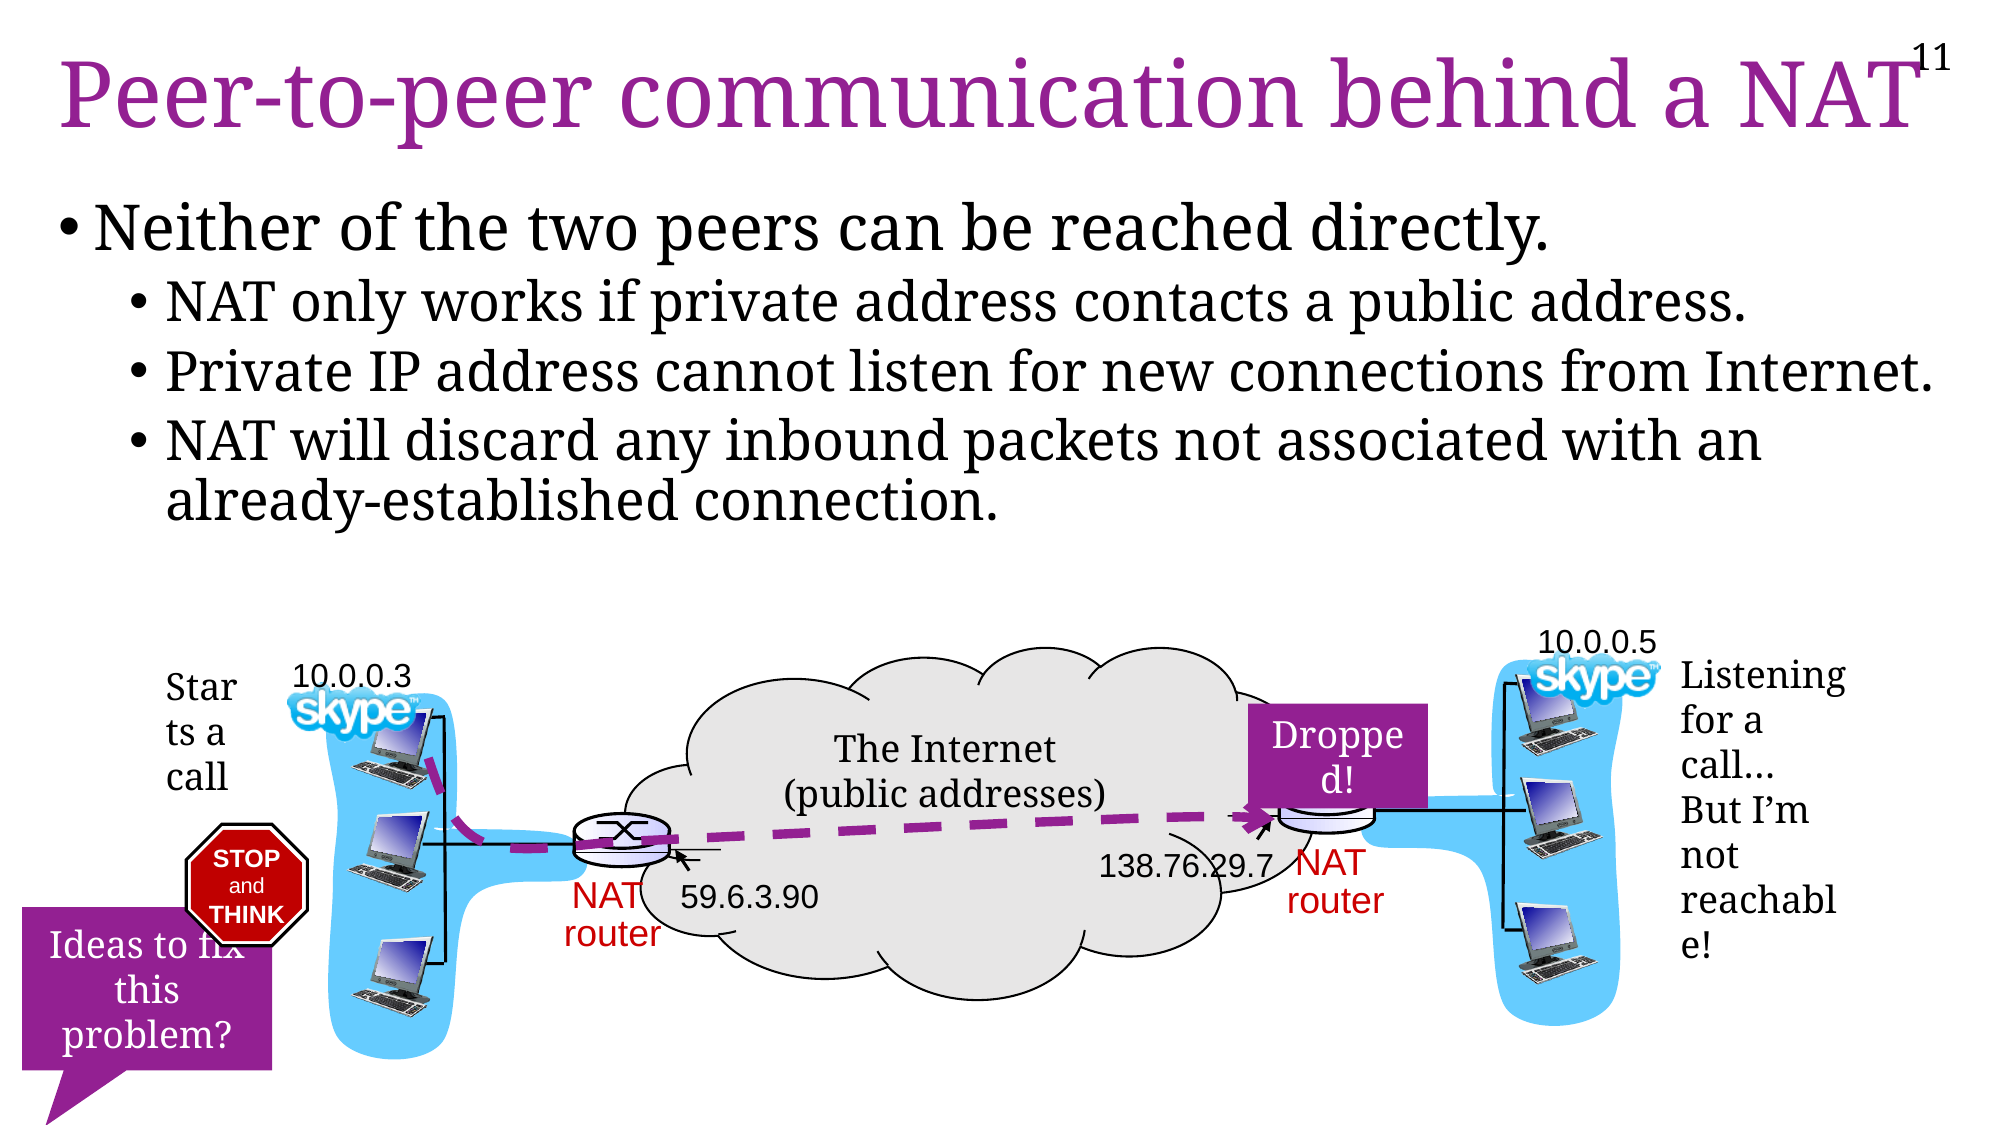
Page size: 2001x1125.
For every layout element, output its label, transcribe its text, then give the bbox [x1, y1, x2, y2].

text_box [1227, 613, 1674, 1034]
text_box 59.6.3.90 [721, 867, 835, 923]
text_box The Internet (public addresses) [721, 817, 1227, 1002]
text_box The Internet (public addresses) [721, 646, 1227, 815]
text_box Starts a call [150, 655, 265, 806]
list Neither of the two peers can be reached directly. NAT only works if private address contacts a public address. Private IP address cannot listen for new connections from Internet. NAT will discard any inbound packets not associated with an already-established connection. [43, 188, 1953, 596]
text_box [721, 779, 1227, 838]
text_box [276, 646, 721, 1068]
text_box Ideas to fix this problem? [20, 906, 274, 1125]
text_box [186, 824, 308, 946]
text_box 138.76.29.7 [1083, 836, 1227, 892]
title Peer-to-peer communication behind a NAT [43, 25, 1953, 171]
text_box Listening for a call… But I’m not reachable! [1674, 643, 1871, 974]
